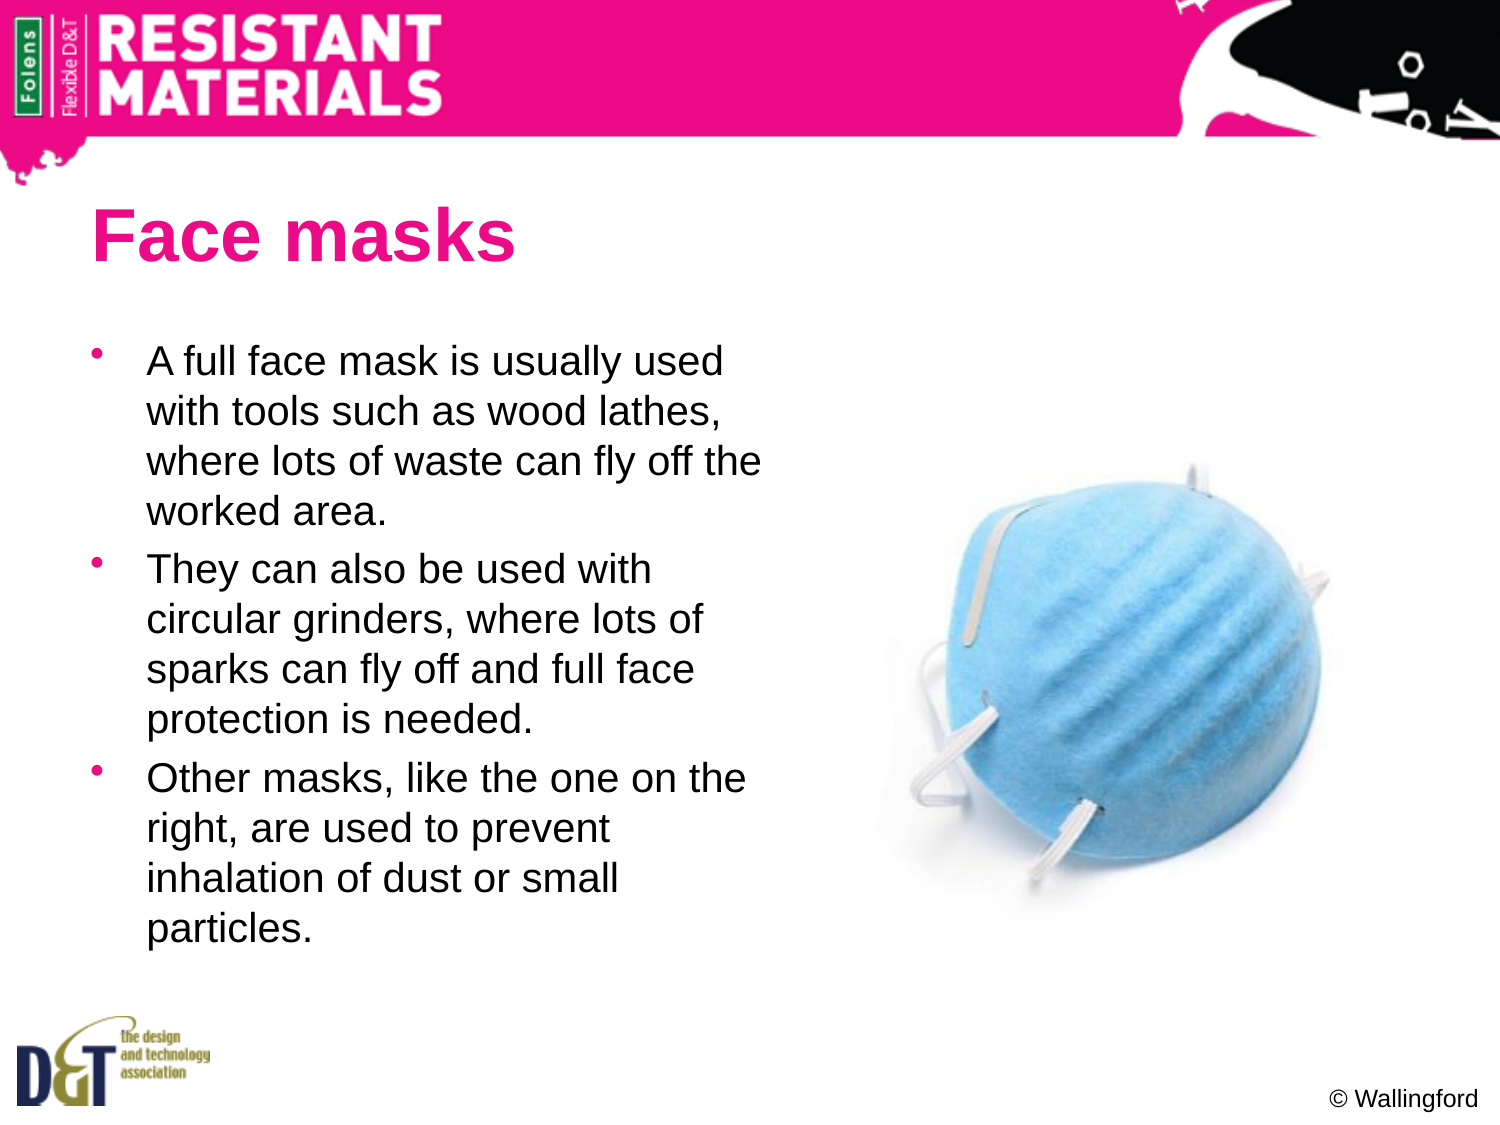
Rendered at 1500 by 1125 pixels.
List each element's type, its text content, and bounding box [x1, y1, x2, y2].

title Face masks [76, 160, 1427, 301]
picture [0, 0, 1500, 1125]
text_box © Wallingford [1257, 1074, 1495, 1125]
list A full face mask is usually used with tools such as wood lathes, where lots of waste can fly off the worked area. They can also be used with circular grinders, where lots of sparks can fly off and full face protection is needed. Other masks, like the one on the right, are used to prevent inhalation of dust or small particles. [75, 326, 810, 1005]
